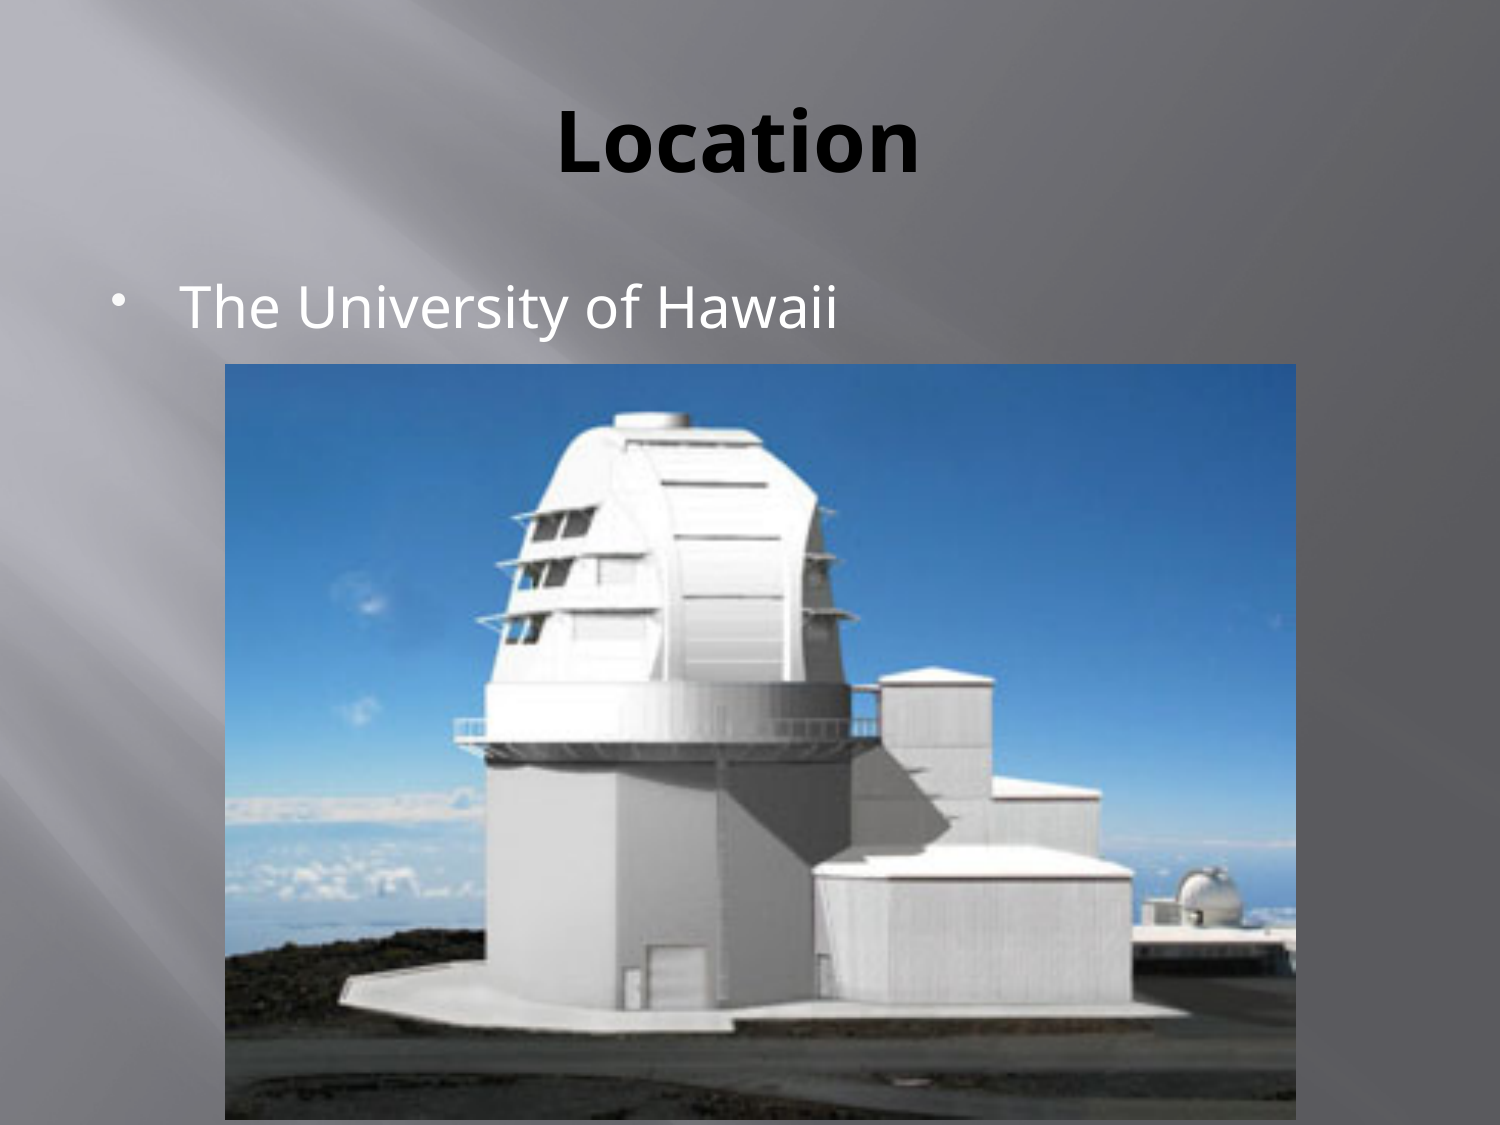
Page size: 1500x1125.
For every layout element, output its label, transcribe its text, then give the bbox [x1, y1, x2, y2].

title Location [75, 45, 1425, 233]
picture [224, 363, 1296, 1120]
list The University of Hawaii [75, 262, 1425, 1035]
